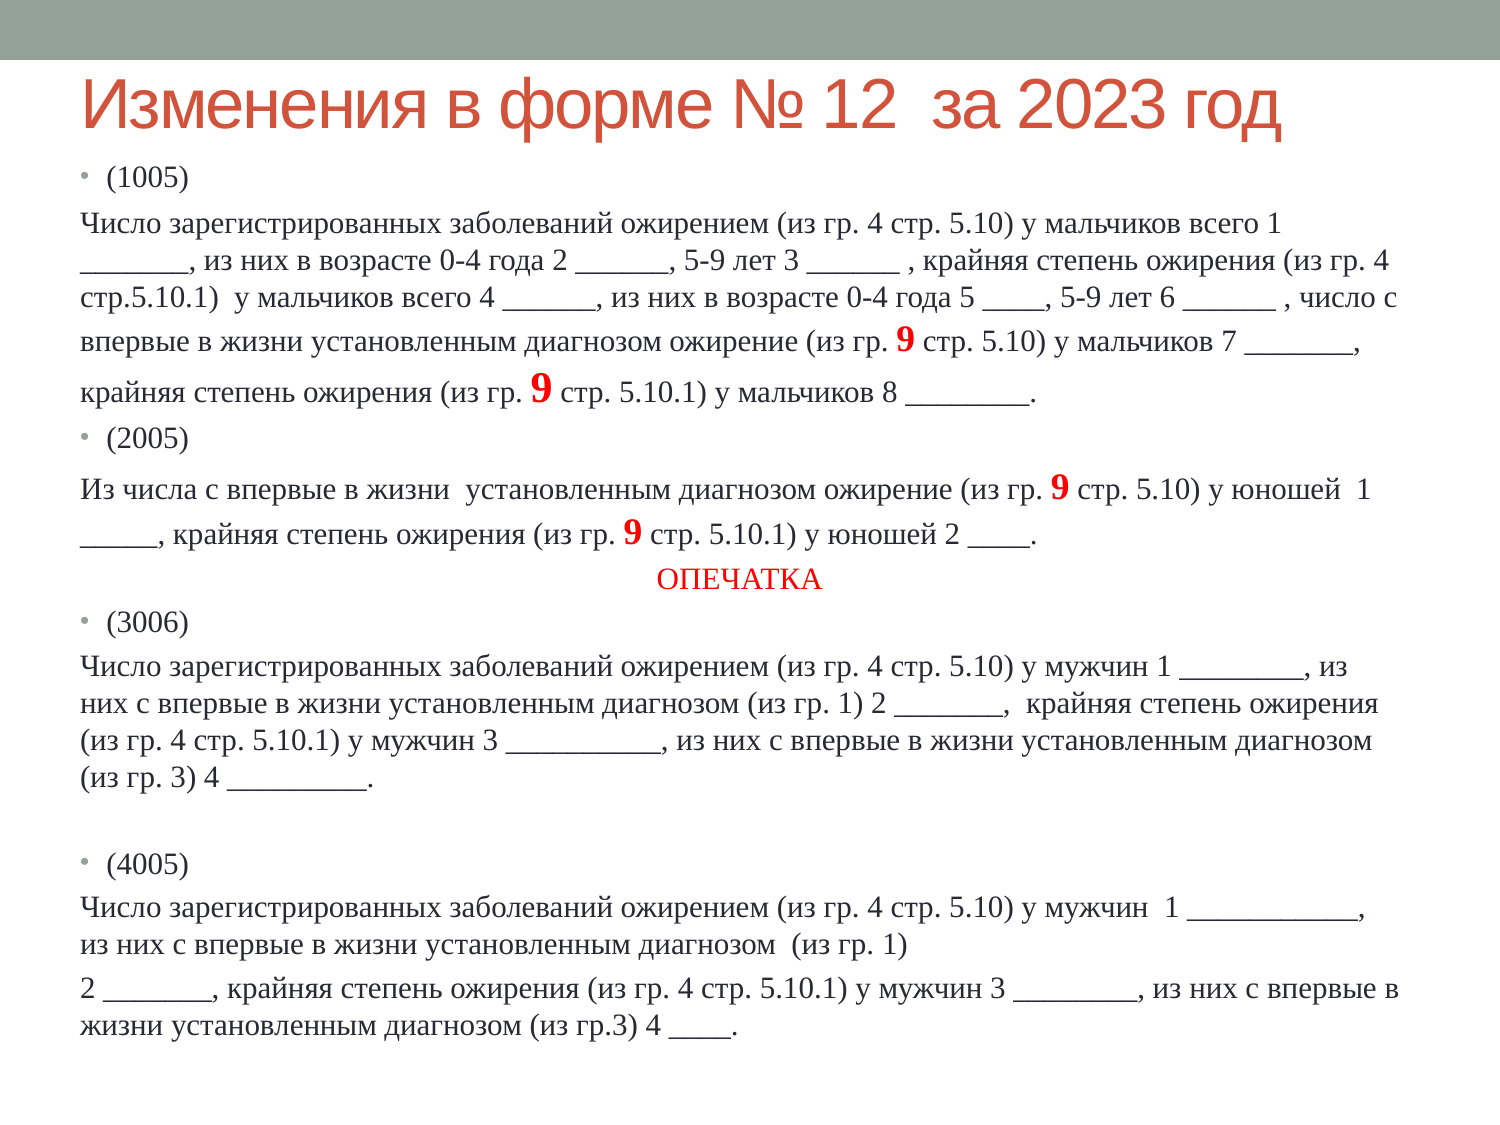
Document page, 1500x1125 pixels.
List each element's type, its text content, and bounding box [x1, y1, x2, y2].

list (1005) Число зарегистрированных заболеваний ожирением (из гр. 4 стр. 5.10) у мальчиков всего 1 _______, из них в возрасте 0-4 года 2 ______, 5-9 лет 3 ______ , крайняя степень ожирения (из гр. 4 стр.5.10.1) у мальчиков всего 4 ______, из них в возрасте 0-4 года 5 ____, 5-9 лет 6 ______ , число с впервые в жизни установленным диагнозом ожирение (из гр. 9 стр. 5.10) у мальчиков 7 _______, крайняя степень ожирения (из гр. 9 стр. 5.10.1) у мальчиков 8 ________. (2005) Из числа с впервые в жизни установленным диагнозом ожирение (из гр. 9 стр. 5.10) у юношей 1 _____, крайняя степень ожирения (из гр. 9 стр. 5.10.1) у юношей 2 ____. ОПЕЧАТКА (3006) Число зарегистрированных заболеваний ожирением (из гр. 4 стр. 5.10) у мужчин 1 ________, из них с впервые в жизни установленным диагнозом (из гр. 1) 2 _______, крайняя степень ожирения (из гр. 4 стр. 5.10.1) у мужчин 3 __________, из них с впервые в жизни установленным диагнозом (из гр. 3) 4 _________. (4005) Число зарегистрированных заболеваний ожирением (из гр. 4 стр. 5.10) у мужчин 1 ___________, из них с впервые в жизни установленным диагнозом (из гр. 1) 2 _______, крайняя степень ожирения (из гр. 4 стр. 5.10.1) у мужчин 3 ________, из них с впервые в жизни установленным диагнозом (из гр.3) 4 ____. [64, 149, 1415, 1059]
title Изменения в форме № 12 за 2023 год [64, 19, 1415, 149]
